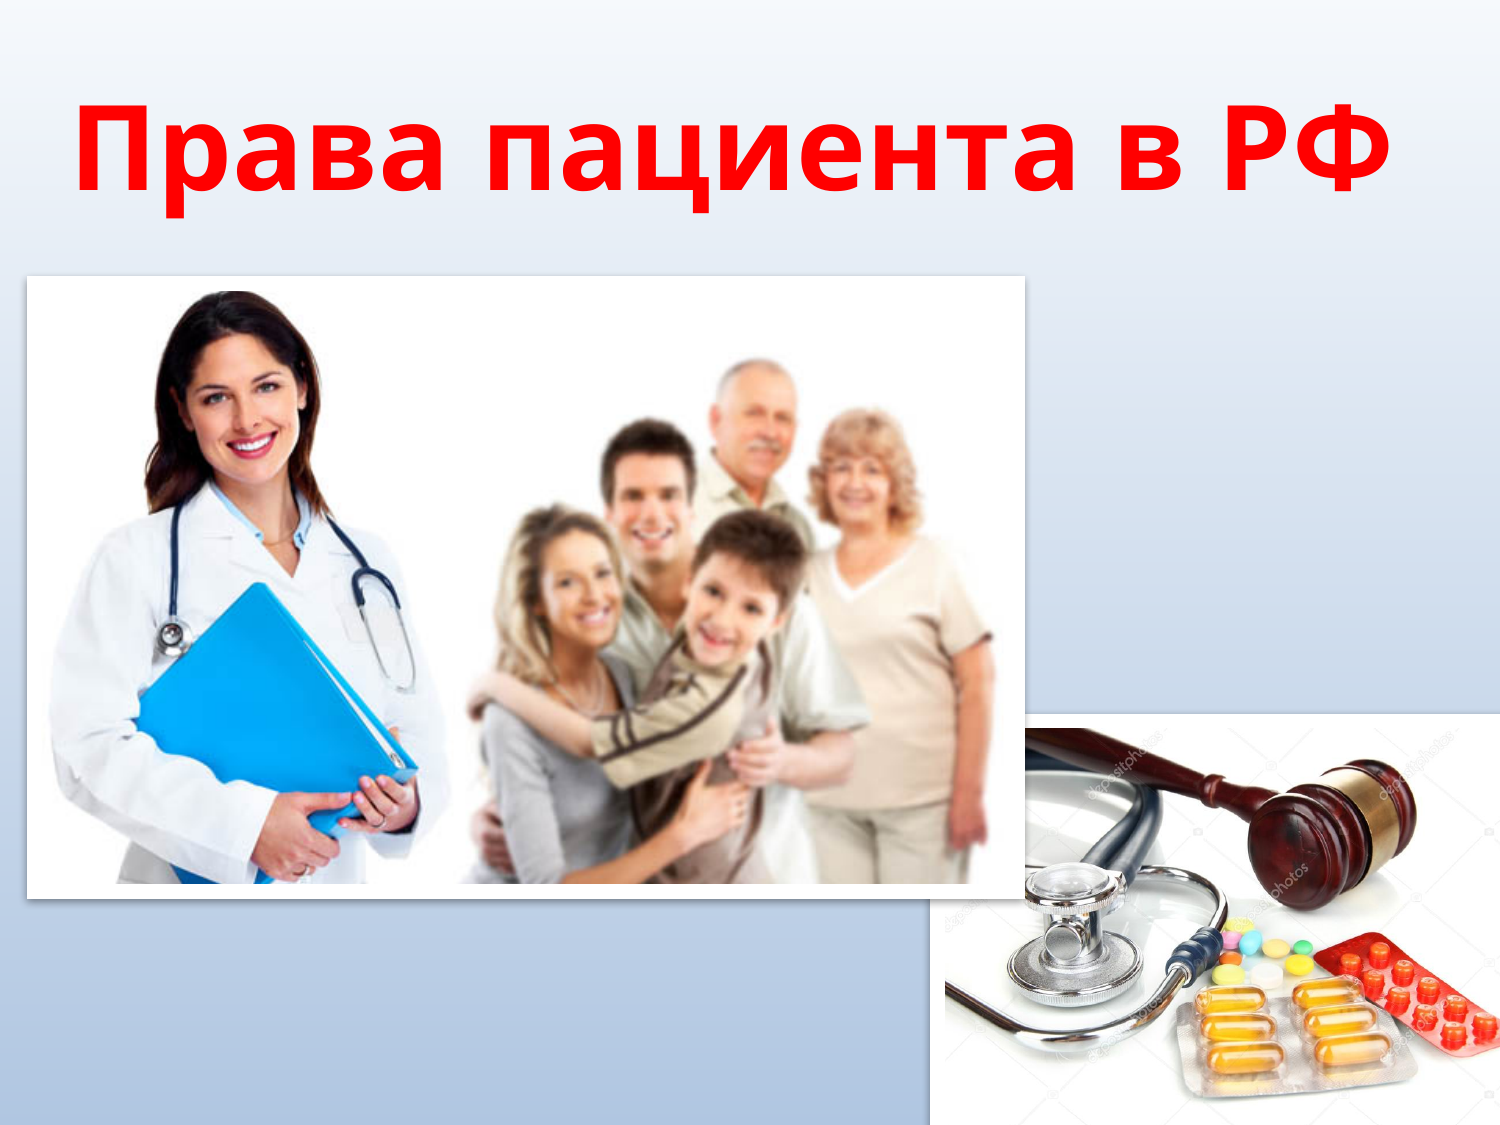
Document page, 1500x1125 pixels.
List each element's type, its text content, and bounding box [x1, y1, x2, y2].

picture [40, 290, 1500, 1125]
title Права пациента в РФ [53, 19, 1412, 268]
